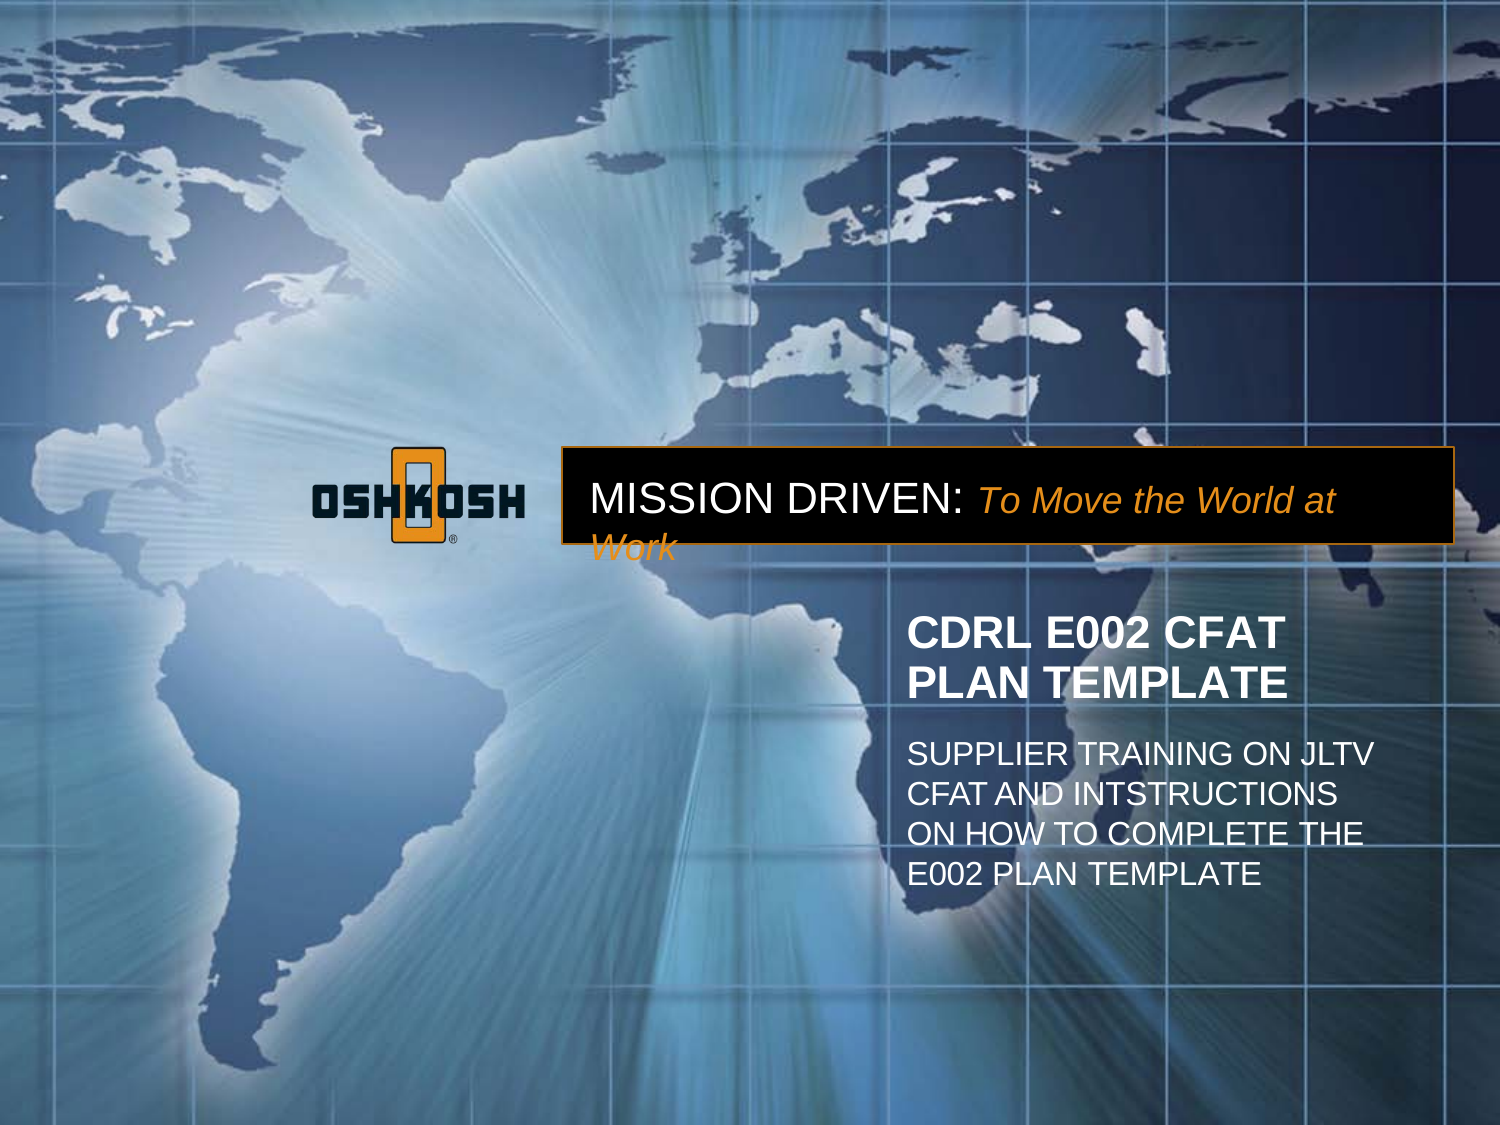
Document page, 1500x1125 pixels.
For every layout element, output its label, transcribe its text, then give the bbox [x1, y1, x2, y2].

text_box [561, 446, 1454, 545]
text_box [0, 0, 1500, 1125]
text_box [304, 438, 531, 550]
text_box MISSION DRIVEN: To Move the World at Work [587, 467, 1432, 568]
text_box SUPPLIER TRAINING ON JLTV CFAT AND INTSTRUCTIONS ON HOW TO COMPLETE THE E002 PLAN TEMPLATE [904, 732, 1386, 893]
text_box CDRL E002 CFAT PLAN TEMPLATE [904, 608, 1423, 708]
